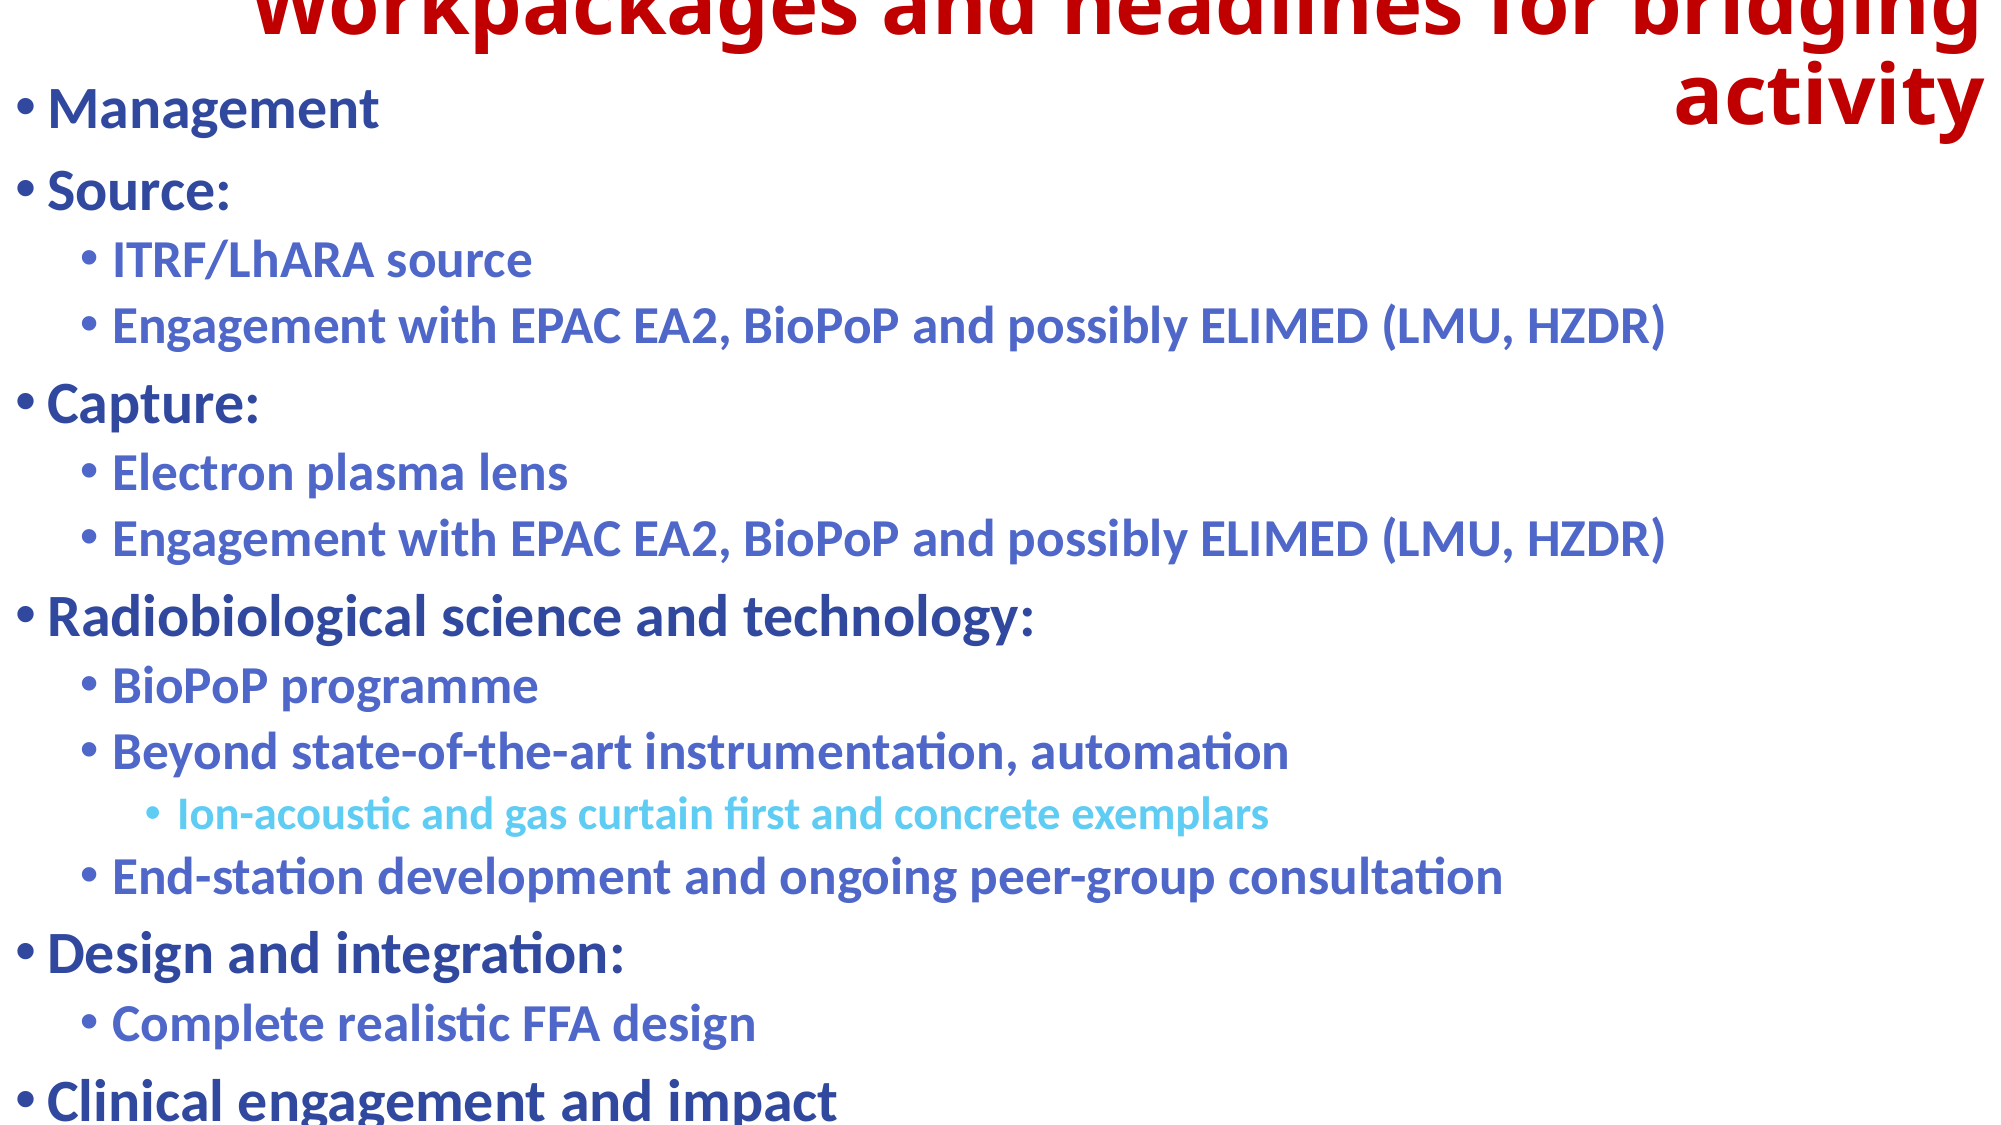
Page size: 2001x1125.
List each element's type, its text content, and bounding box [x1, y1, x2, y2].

title Workpackages and headlines for bridging activity [0, 0, 2000, 69]
list Management Source: ITRF/LhARA source Engagement with EPAC EA2, BioPoP and possibly ELIMED (LMU, HZDR) Capture: Electron plasma lens Engagement with EPAC EA2, BioPoP and possibly ELIMED (LMU, HZDR) Radiobiological science and technology: BioPoP programme Beyond state-of-the-art instrumentation, automation Ion-acoustic and gas curtain first and concrete exemplars End-station development and ongoing peer-group consultation Design and integration: Complete realistic FFA design Clinical engagement and impact [0, 69, 2000, 1125]
